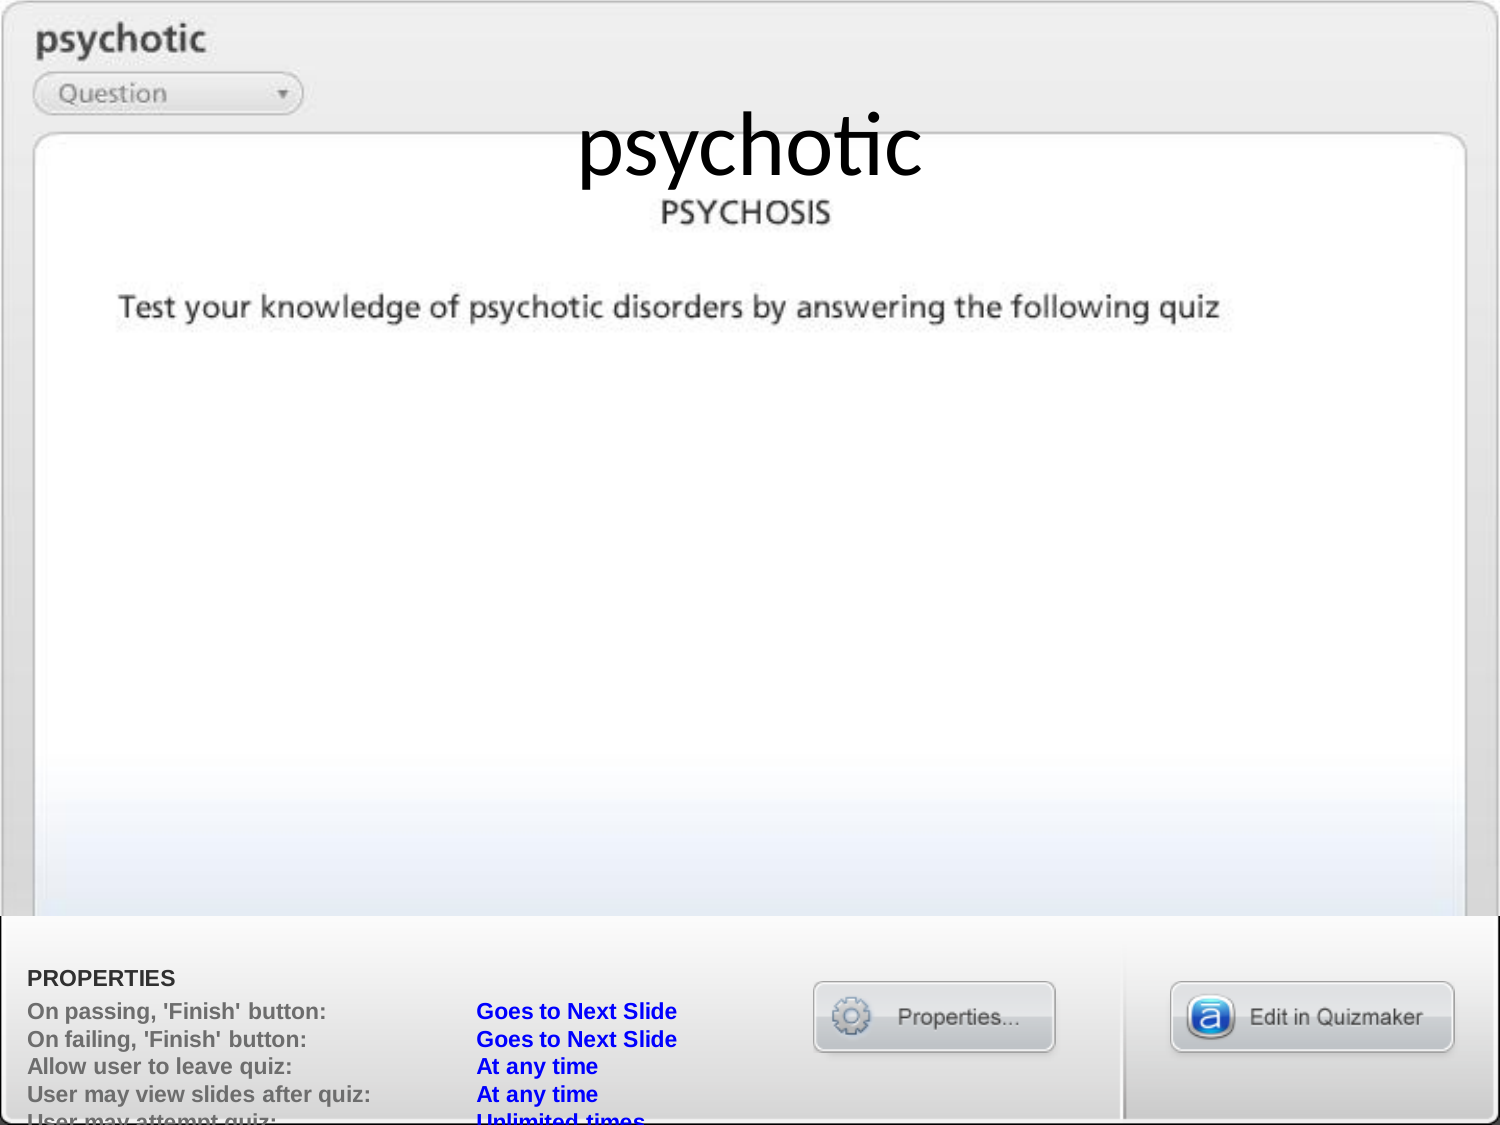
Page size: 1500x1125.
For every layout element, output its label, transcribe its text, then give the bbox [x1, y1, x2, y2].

picture [0, 0, 1500, 1125]
title psychotic [75, 45, 1425, 233]
